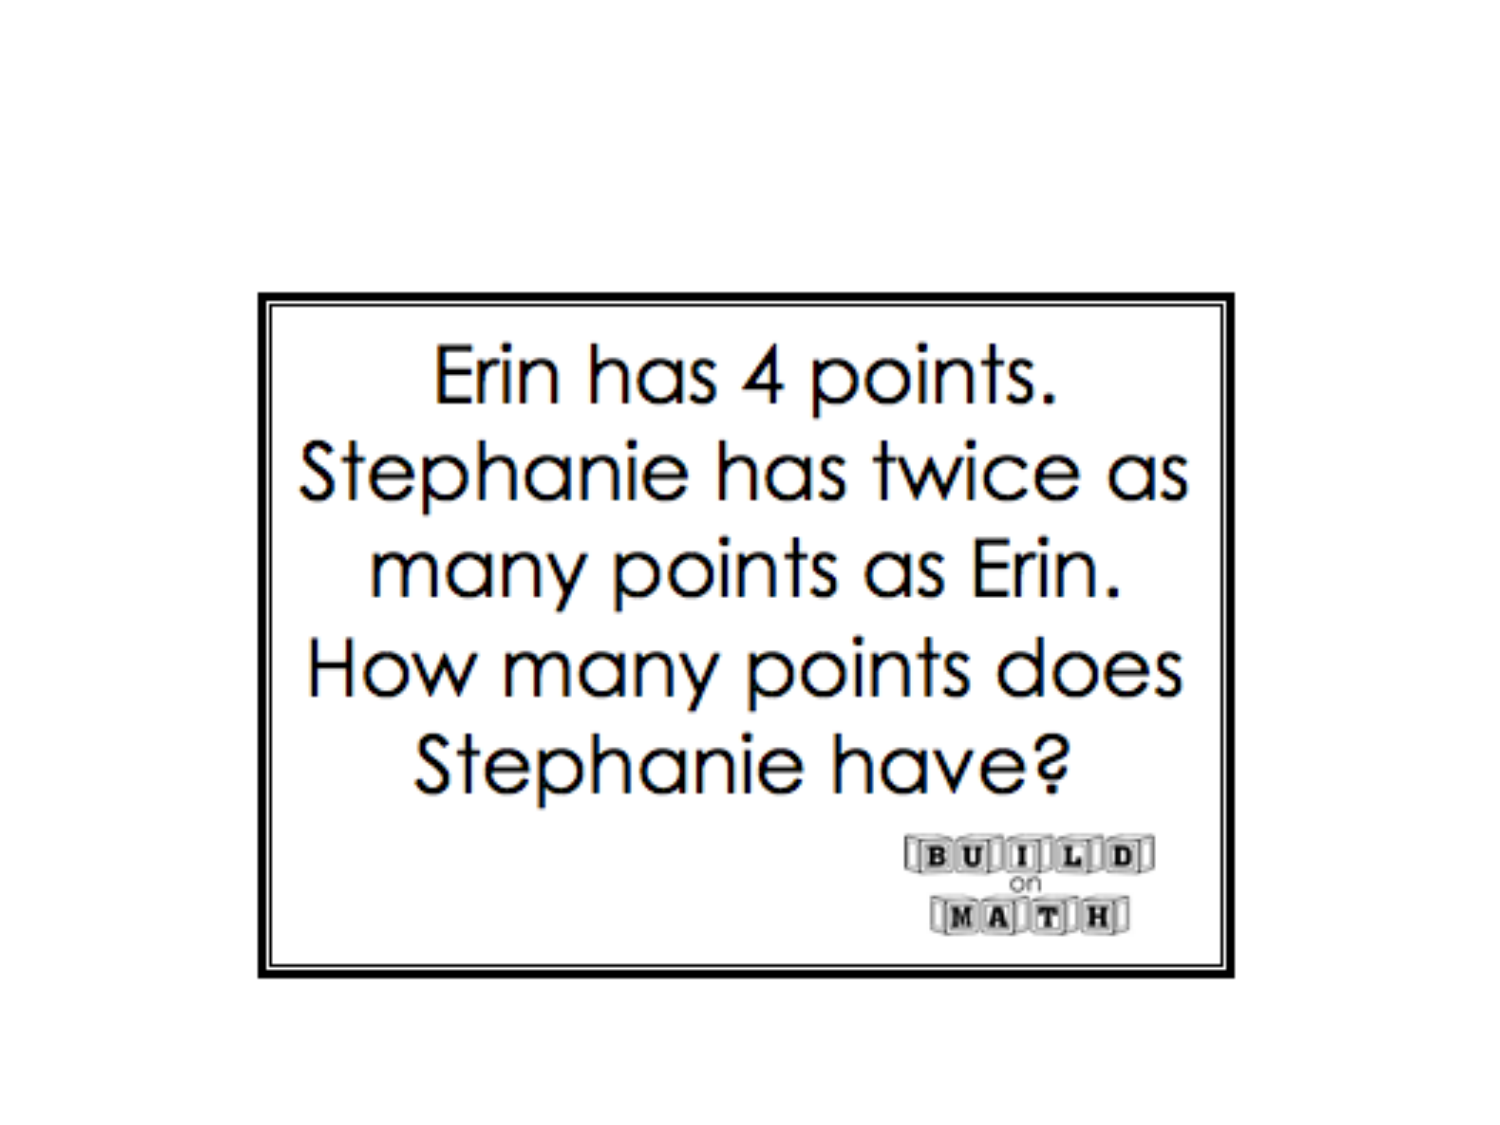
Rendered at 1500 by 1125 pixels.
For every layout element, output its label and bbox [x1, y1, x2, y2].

list [74, 262, 1426, 1006]
